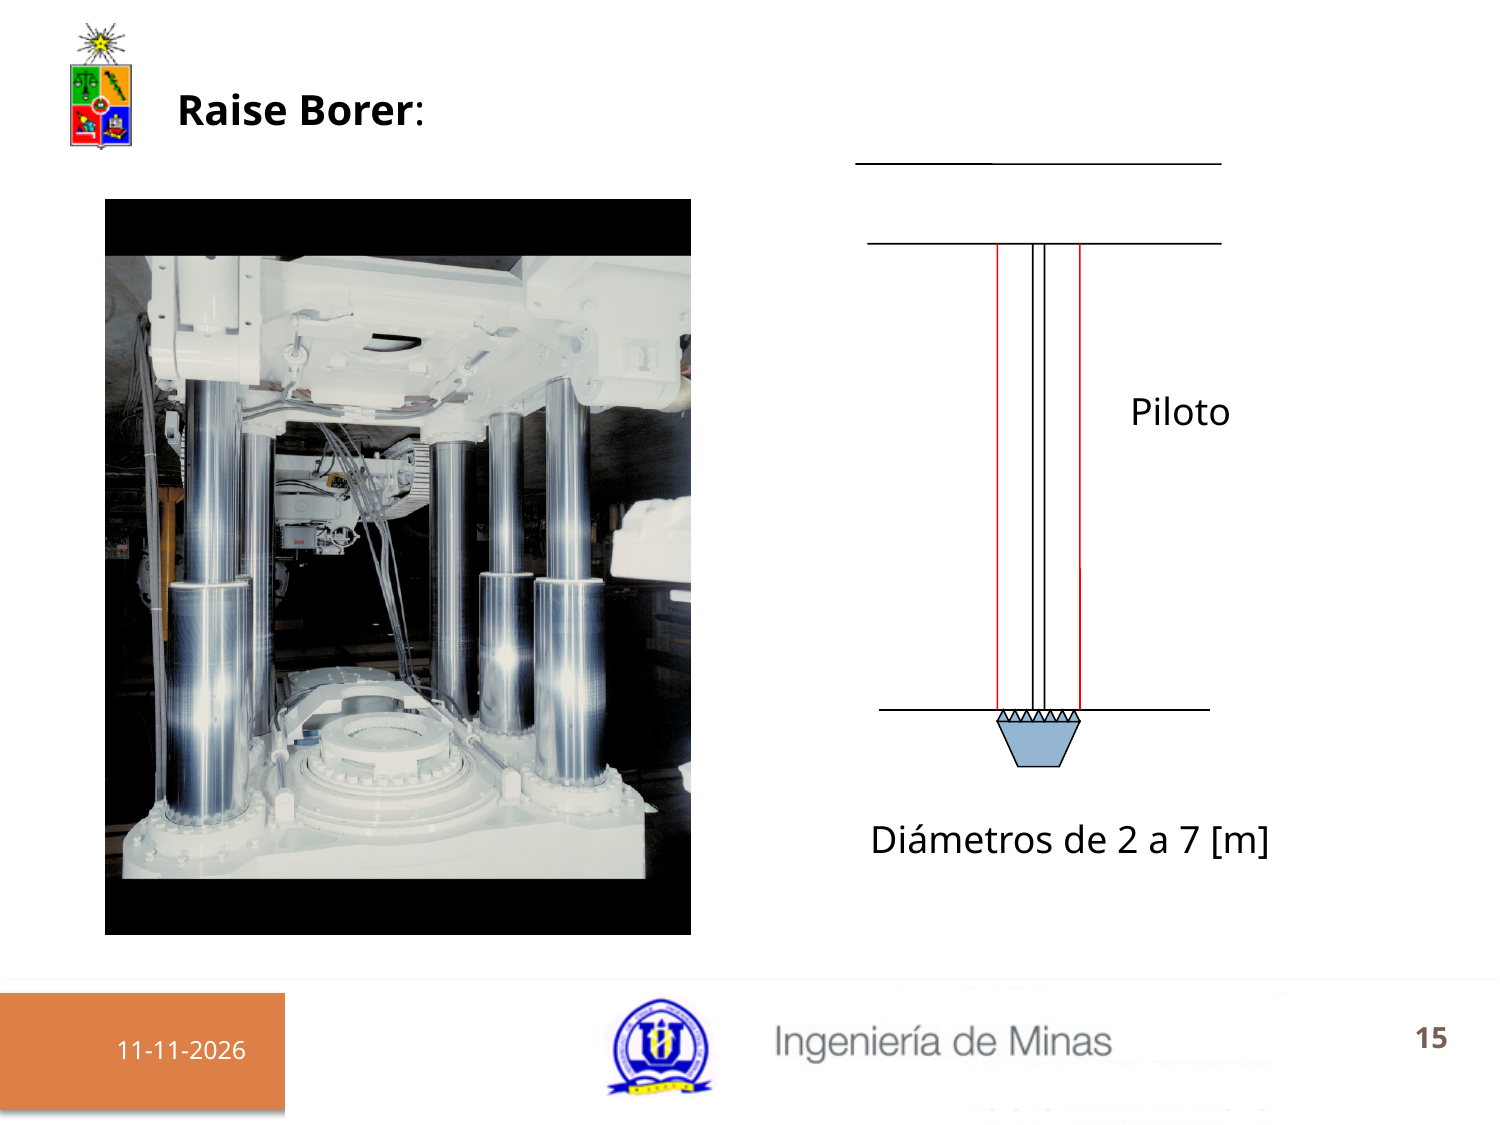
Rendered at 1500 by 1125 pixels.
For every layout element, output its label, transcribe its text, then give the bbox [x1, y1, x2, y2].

text_box Diámetros de 2 a 7 [m] [855, 808, 1328, 869]
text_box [855, 163, 1281, 767]
picture [105, 198, 691, 935]
picture [69, 23, 132, 151]
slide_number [12, 995, 279, 1108]
text_box Raise Borer: [140, 81, 914, 457]
picture [285, 980, 1500, 1125]
